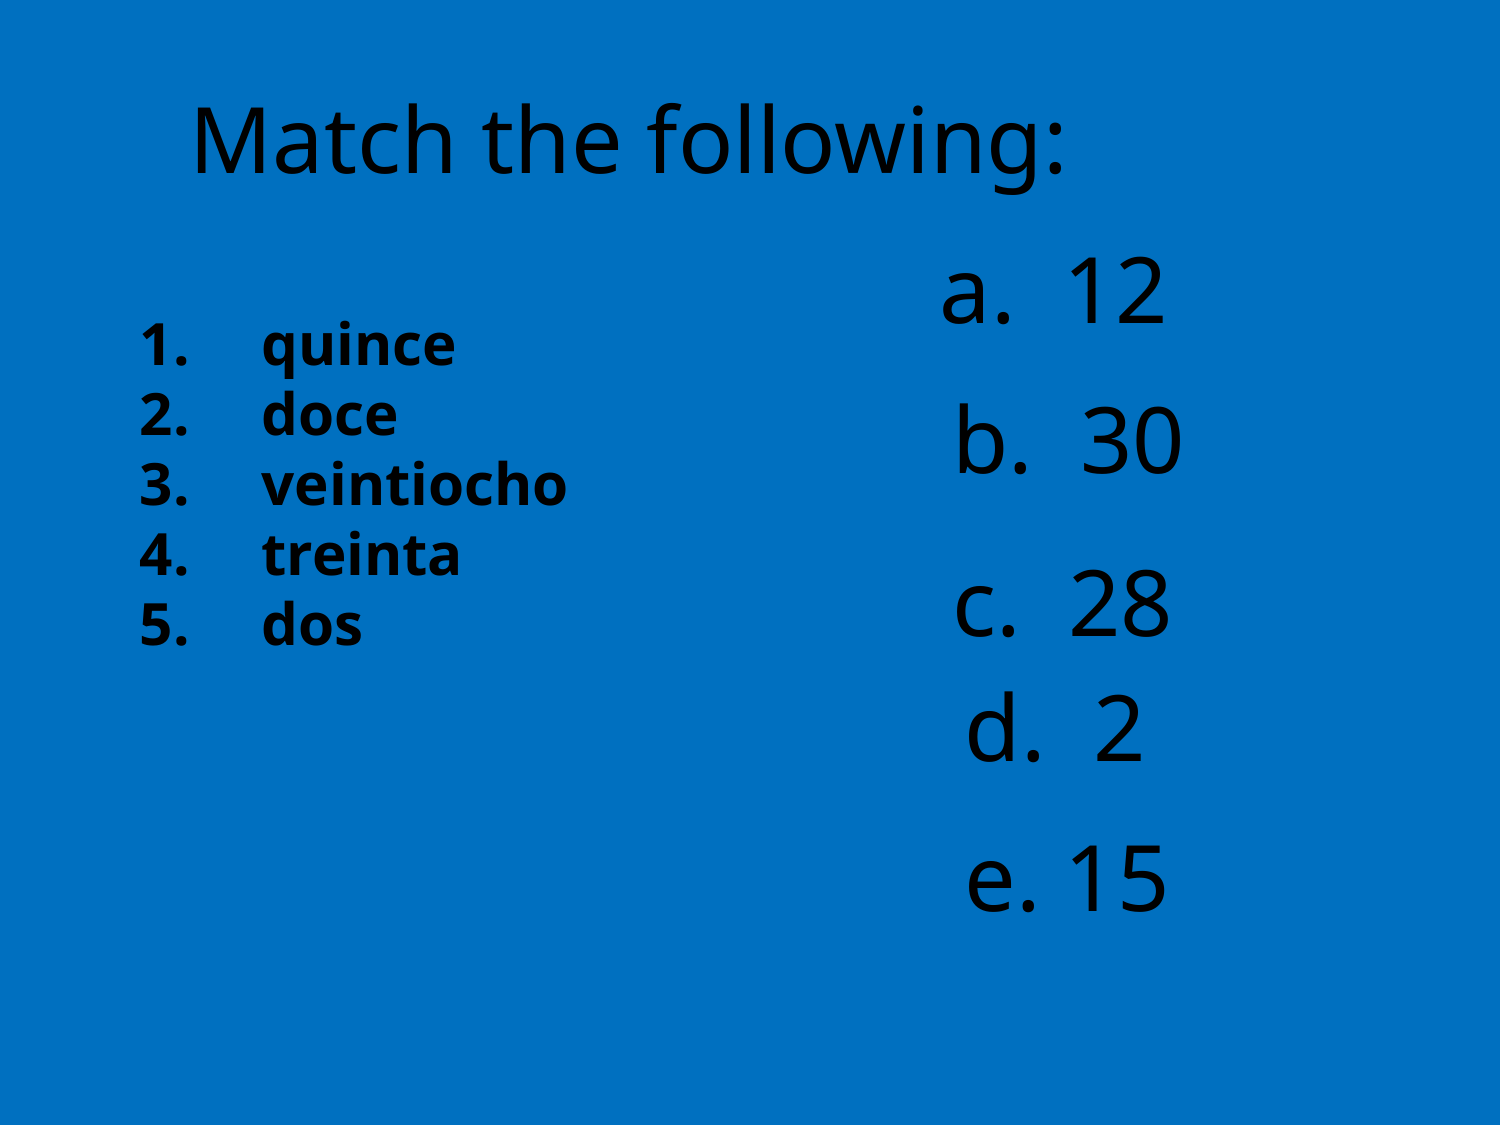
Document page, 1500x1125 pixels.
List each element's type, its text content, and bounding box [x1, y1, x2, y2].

text_box quince doce veintiocho treinta dos [125, 299, 825, 665]
text_box Match the following: [174, 74, 1238, 200]
text_box a. 12 [924, 224, 1250, 350]
text_box e. 15 [950, 812, 1275, 938]
text_box b. 30 [937, 374, 1263, 500]
text_box d. 2 [950, 662, 1275, 788]
text_box c. 28 [937, 537, 1263, 663]
